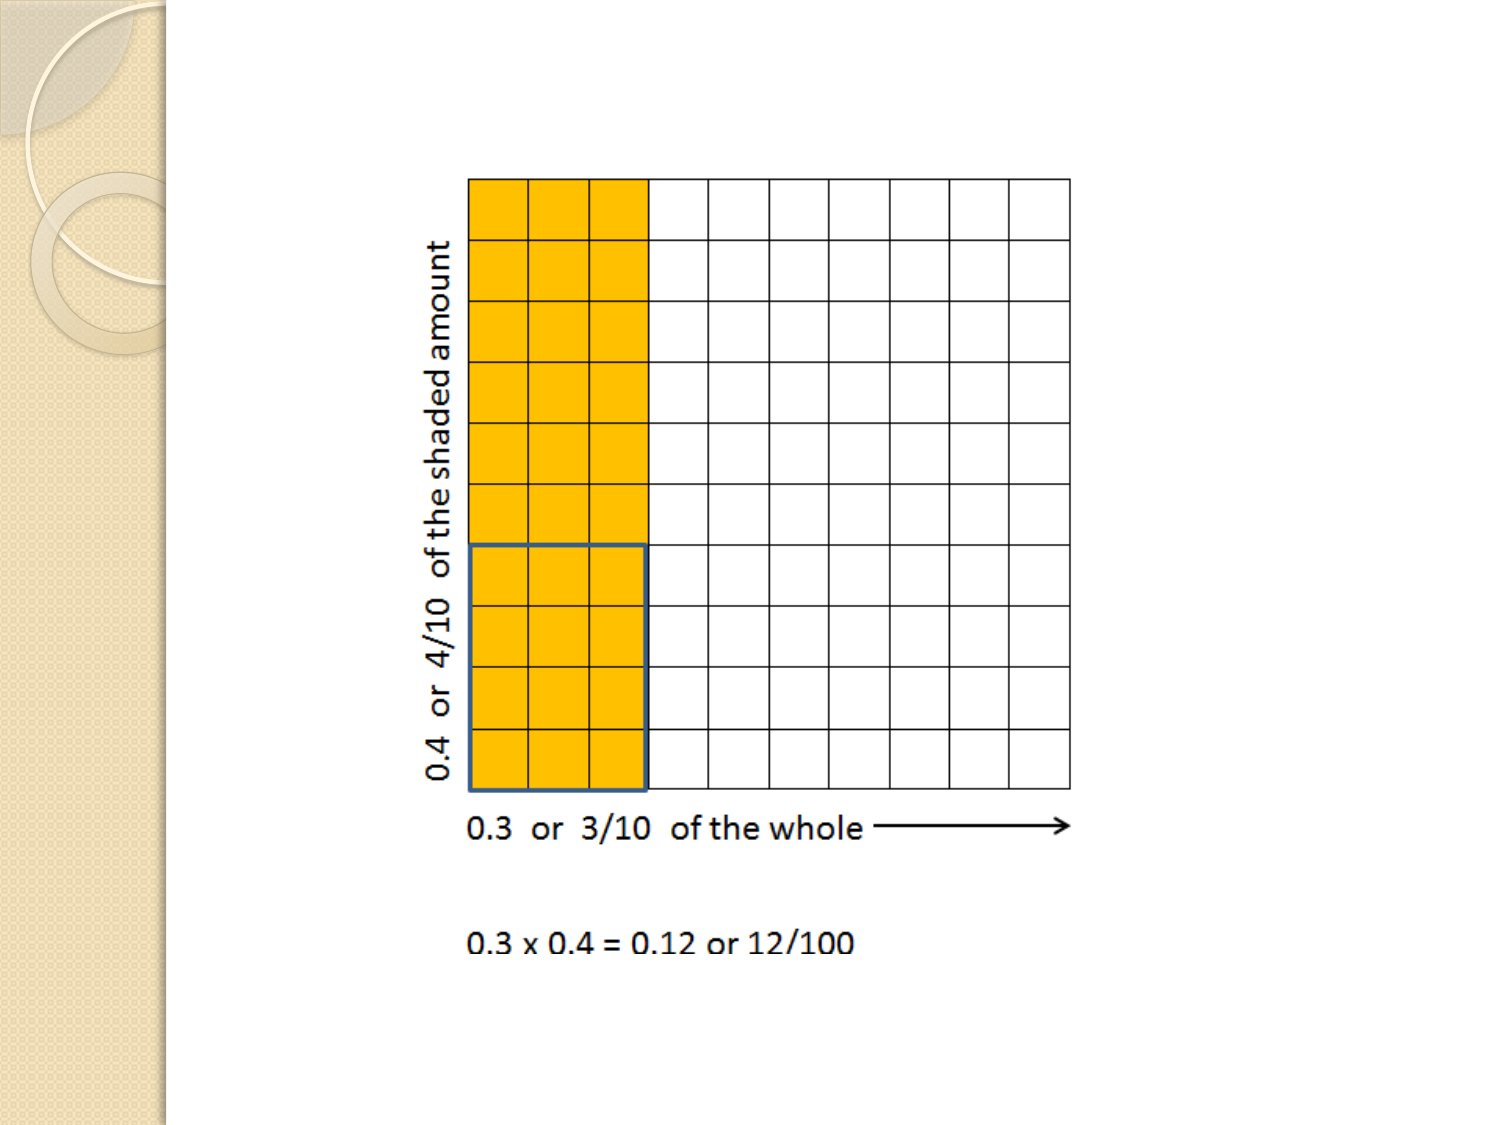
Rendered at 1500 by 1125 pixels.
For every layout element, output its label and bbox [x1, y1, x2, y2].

picture [418, 170, 1082, 955]
